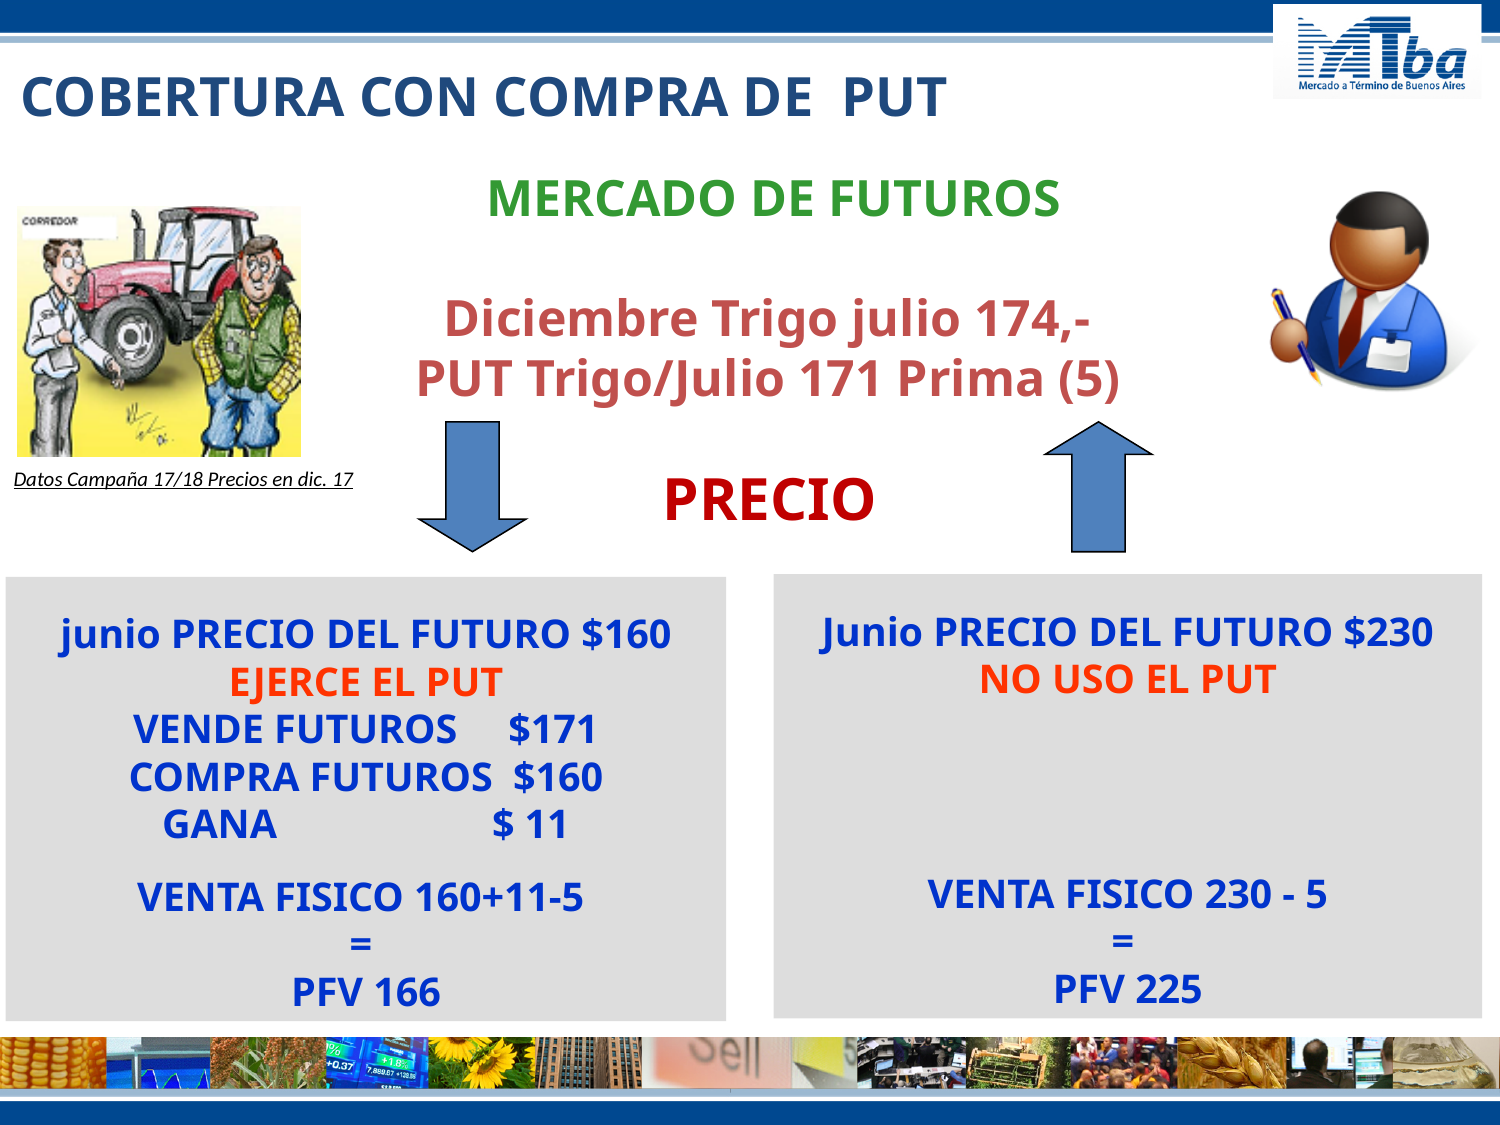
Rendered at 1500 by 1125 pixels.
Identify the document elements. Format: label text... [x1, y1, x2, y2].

text_box junio PRECIO DEL FUTURO $160 EJERCE EL PUT VENDE FUTUROS $171 COMPRA FUTUROS $160 GANA $ 11 VENTA FISICO 160+11-5 = PFV 166 [5, 576, 727, 1022]
text_box [419, 421, 526, 552]
picture [0, 1037, 1500, 1125]
text_box Junio PRECIO DEL FUTURO $230 NO USO EL PUT VENTA FISICO 230 - 5 = PFV 225 [773, 574, 1483, 1019]
picture [17, 206, 302, 457]
picture [0, 0, 1500, 99]
picture [1257, 178, 1483, 404]
text_box [1045, 421, 1152, 552]
text_box COBERTURA CON COMPRA DE PUT [5, 50, 1424, 223]
text_box MERCADO DE FUTUROS Diciembre Trigo julio 174,- PUT Trigo/Julio 171 Prima (5) [336, 160, 1211, 413]
text_box PRECIO [648, 454, 892, 540]
text_box Datos Campaña 17/18 Precios en dic. 17 [0, 458, 369, 499]
